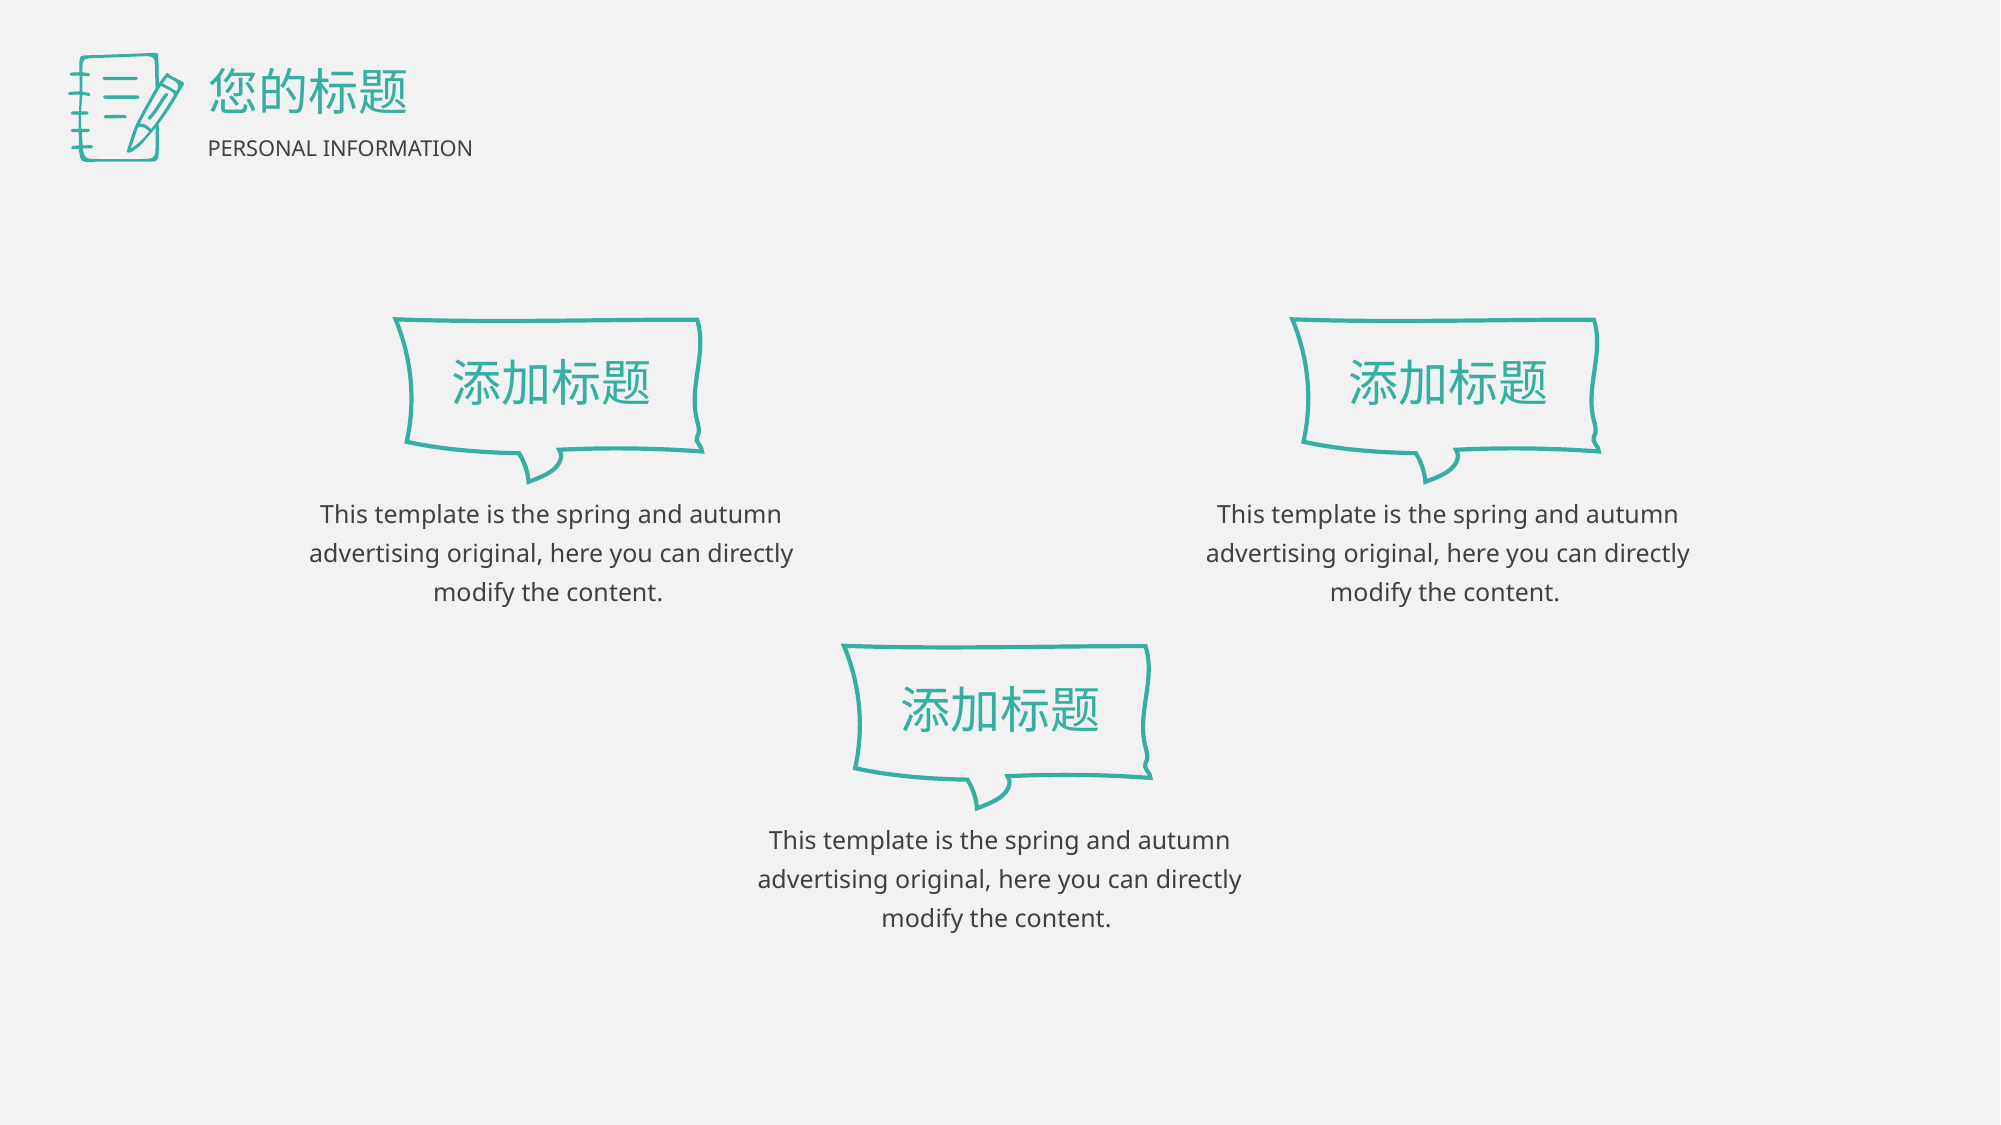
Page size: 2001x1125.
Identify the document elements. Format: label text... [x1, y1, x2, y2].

text_box 添加标题 [1322, 344, 1575, 420]
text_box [67, 52, 185, 163]
text_box PERSONAL INFORMATION [192, 119, 597, 169]
text_box [395, 319, 702, 481]
text_box 添加标题 [873, 670, 1126, 746]
text_box This template is the spring and autumn advertising original, here you can directly modify the content. [1164, 481, 1733, 614]
text_box This template is the spring and autumn advertising original, here you can directly modify the content. [716, 808, 1284, 940]
text_box 添加标题 [425, 344, 678, 420]
text_box 您的标题 [194, 52, 424, 119]
text_box This template is the spring and autumn advertising original, here you can directly modify the content. [267, 481, 836, 614]
text_box [843, 645, 1151, 808]
text_box [1292, 319, 1599, 481]
